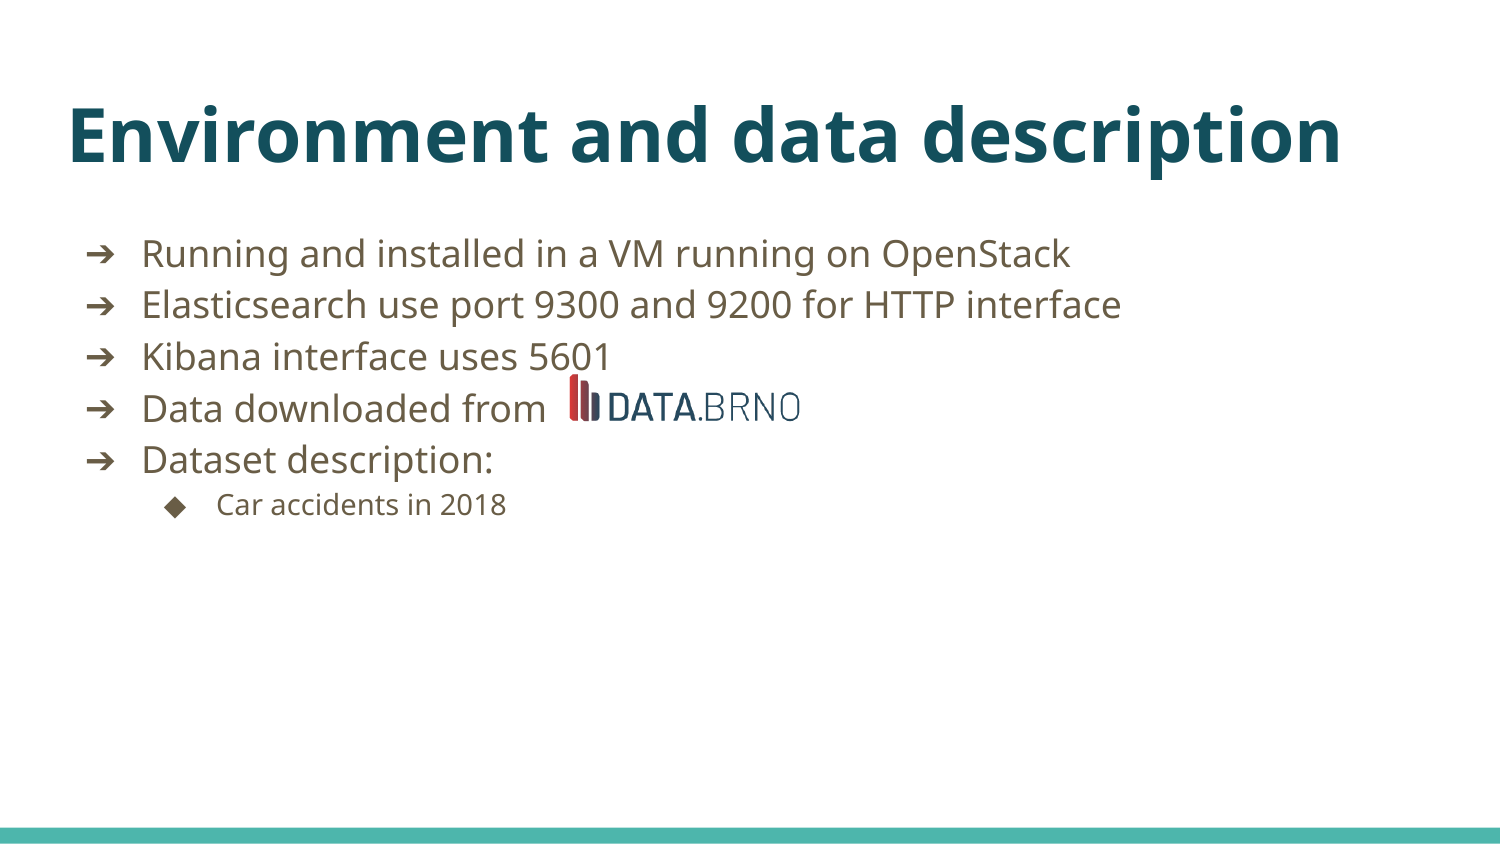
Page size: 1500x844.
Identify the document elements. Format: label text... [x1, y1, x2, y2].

list Running and installed in a VM running on OpenStack Elasticsearch use port 9300 and 9200 for HTTP interface Kibana interface uses 5601 Data downloaded from Dataset description: Car accidents in 2018 [51, 207, 1449, 750]
title Environment and data description [51, 72, 1449, 189]
picture [569, 373, 806, 423]
